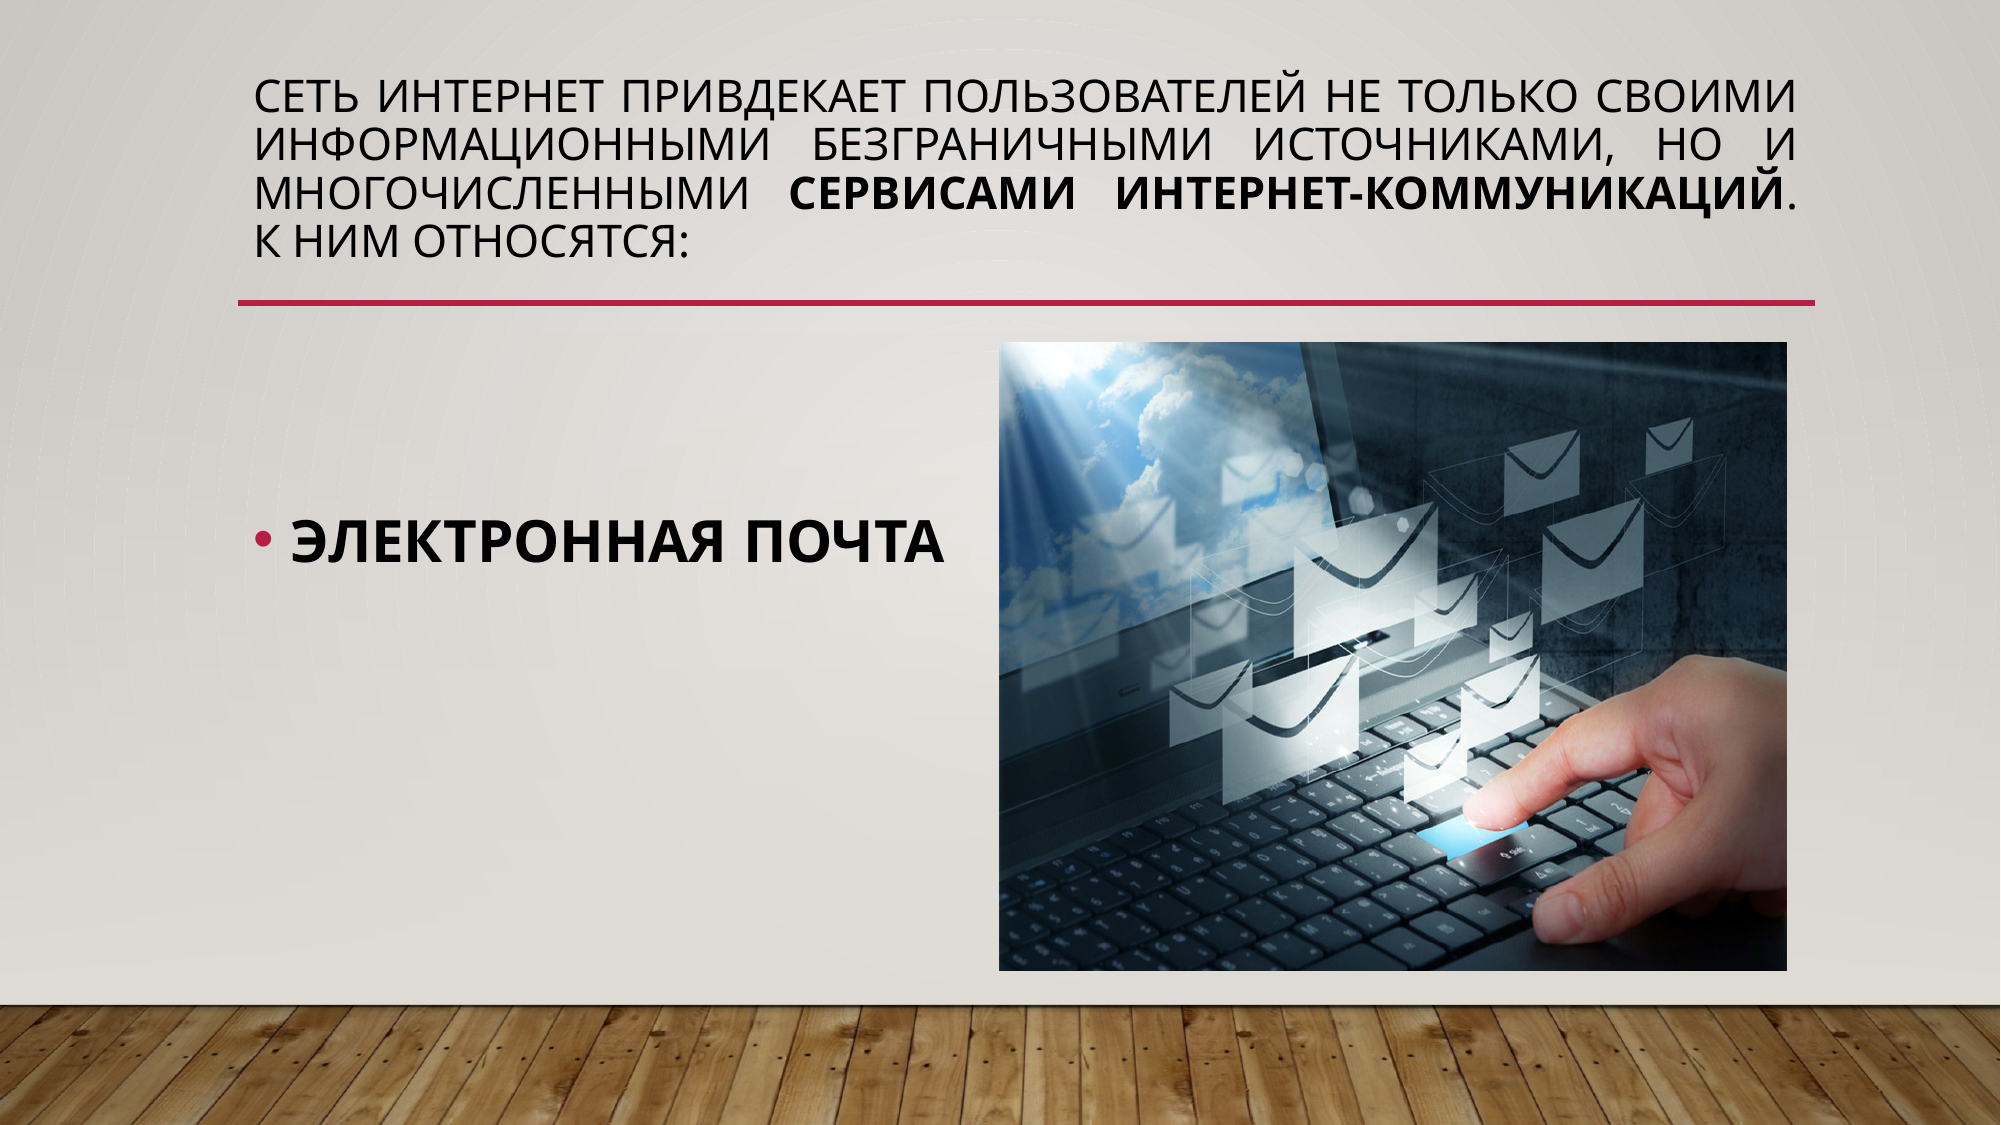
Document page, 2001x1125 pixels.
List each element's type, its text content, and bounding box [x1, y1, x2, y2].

title СЕТЬ ИНТЕРНЕТ ПРИВДЕКАЕТ ПОЛЬЗОВАТЕЛЕЙ НЕ ТОЛЬКО СВОИМИ ИНФОРМАЦИОННЫМИ БЕЗГРАНИЧНЫМИ ИСТОЧНИКАМИ, НО И МНОГОЧИСЛЕННЫМИ СЕРВИСАМИ ИНТЕРНЕТ-КОММУНИКАЦИЙ. К НИМ ОТНОСЯТСЯ: [238, 66, 1814, 305]
picture [0, 1005, 2000, 1125]
list ЭЛЕКТРОННАЯ ПОЧТА [238, 330, 1814, 897]
picture [999, 342, 1787, 971]
